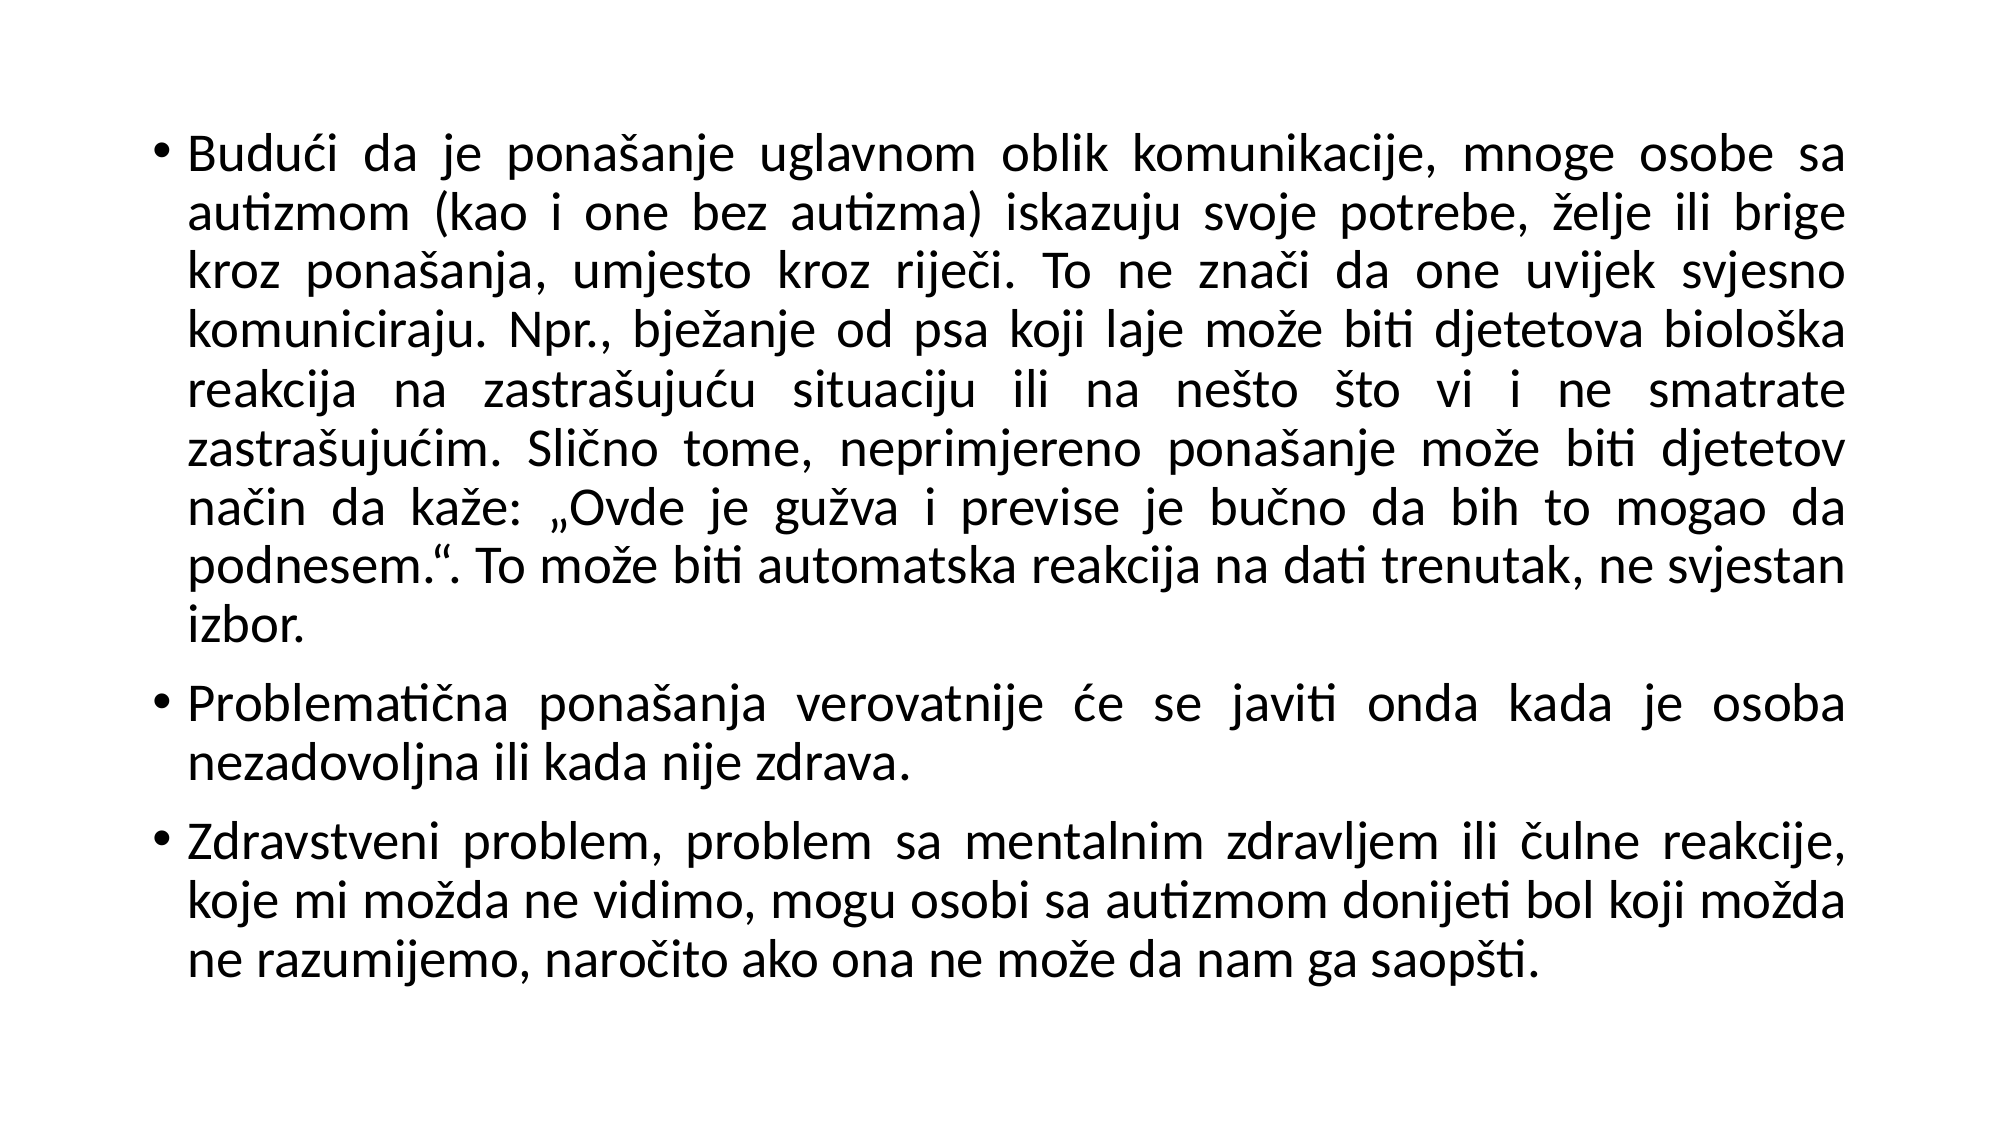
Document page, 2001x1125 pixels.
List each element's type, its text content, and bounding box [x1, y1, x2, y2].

list Budući da je ponašanje uglavnom oblik komunikacije, mnoge osobe sa autizmom (kao i one bez autizma) iskazuju svoje potrebe, želje ili brige kroz ponašanja, umjesto kroz riječi. To ne znači da one uvijek svjesno komuniciraju. Npr., bježanje od psa koji laje može biti djetetova biološka reakcija na zastrašujuću situaciju ili na nešto što vi i ne smatrate zastrašujućim. Slično tome, neprimjereno ponašanje može biti djetetov način da kaže: „Ovde je gužva i previse je bučno da bih to mogao da podnesem.“. To može biti automatska reakcija na dati trenutak, ne svjestan izbor. Problematična ponašanja verovatnije će se javiti onda kada je osoba nezadovoljna ili kada nije zdrava. Zdravstveni problem, problem sa mentalnim zdravljem ili čulne reakcije, koje mi možda ne vidimo, mogu osobi sa autizmom donijeti bol koji možda ne razumijemo, naročito ako ona ne može da nam ga saopšti. [137, 116, 1863, 1014]
